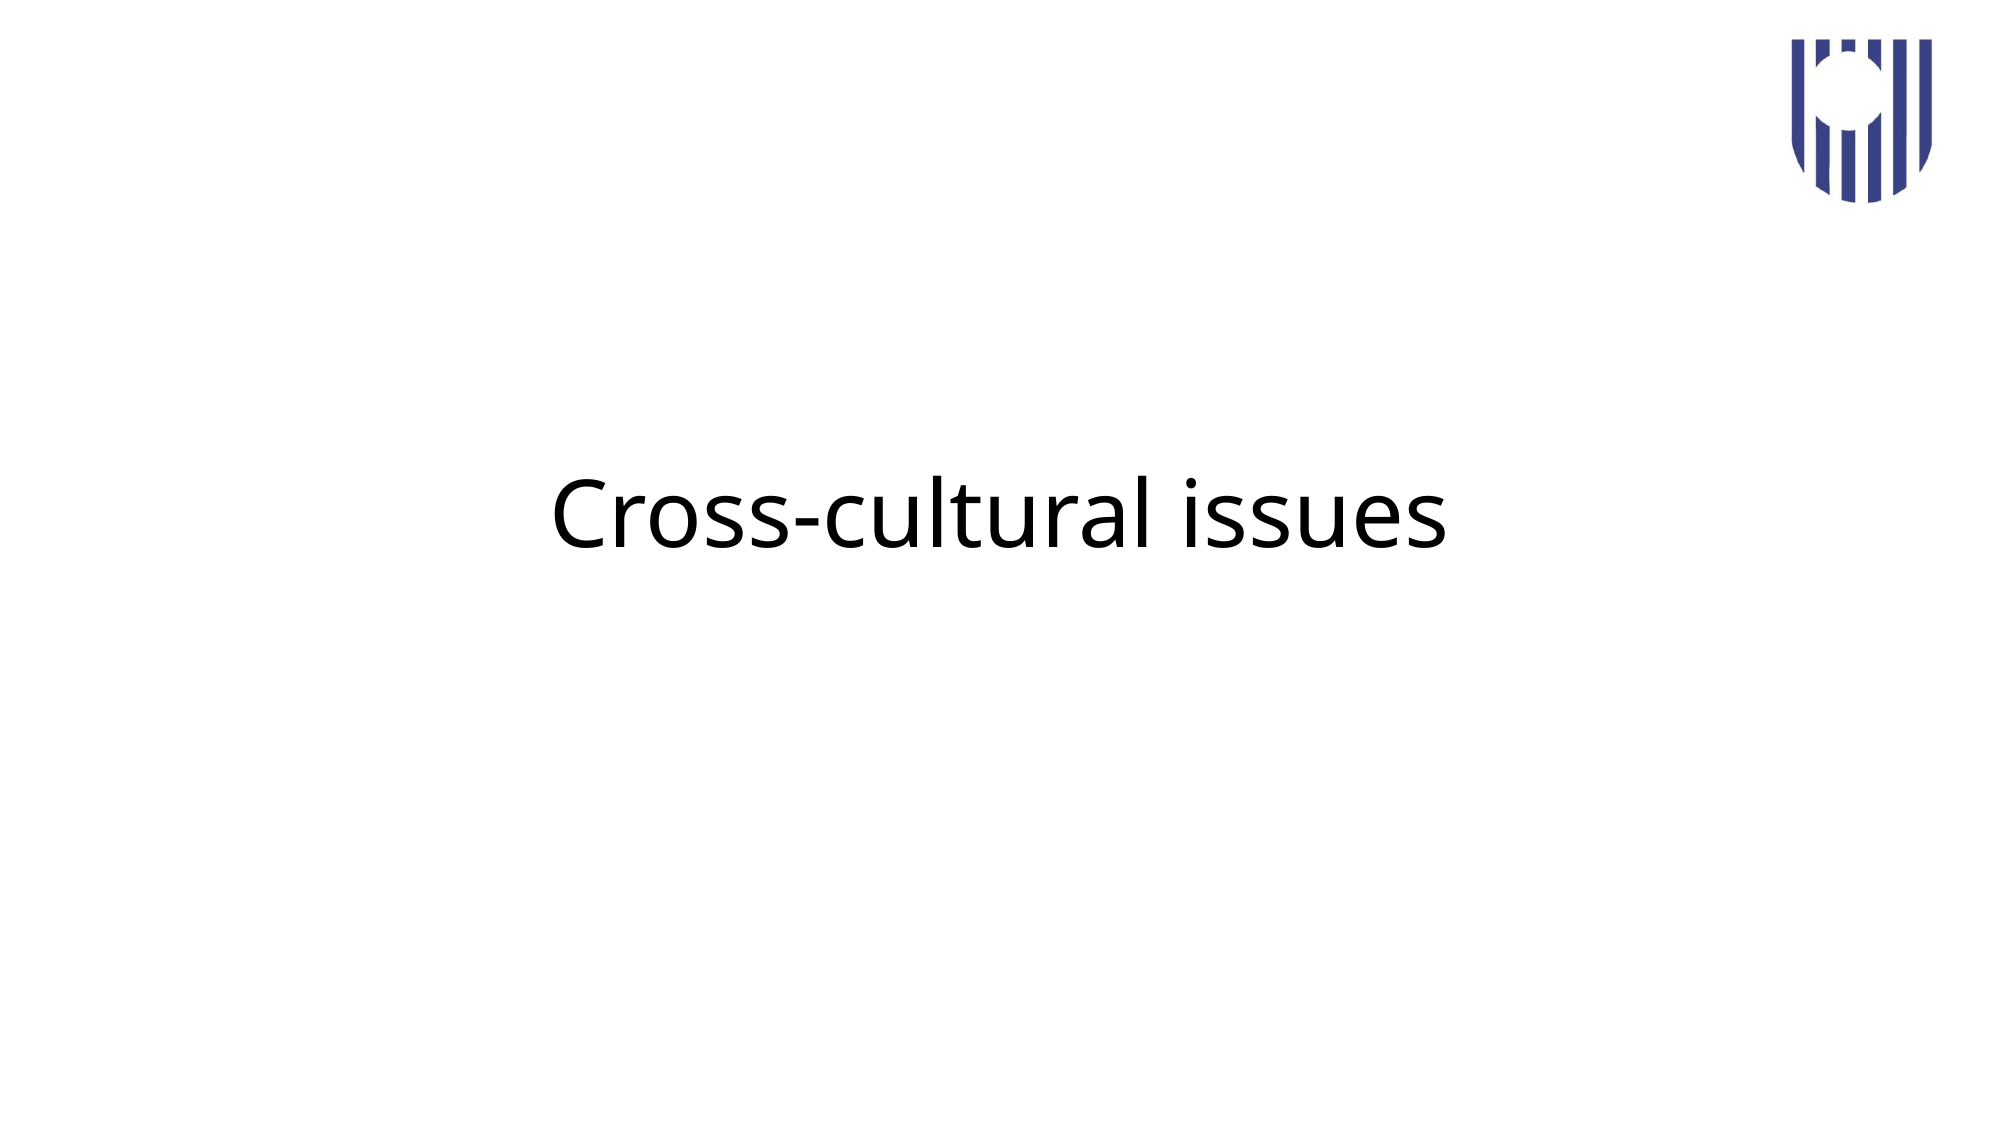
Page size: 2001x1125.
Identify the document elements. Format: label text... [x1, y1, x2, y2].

picture [1734, 0, 1991, 255]
title Cross-cultural issues [249, 184, 1750, 576]
